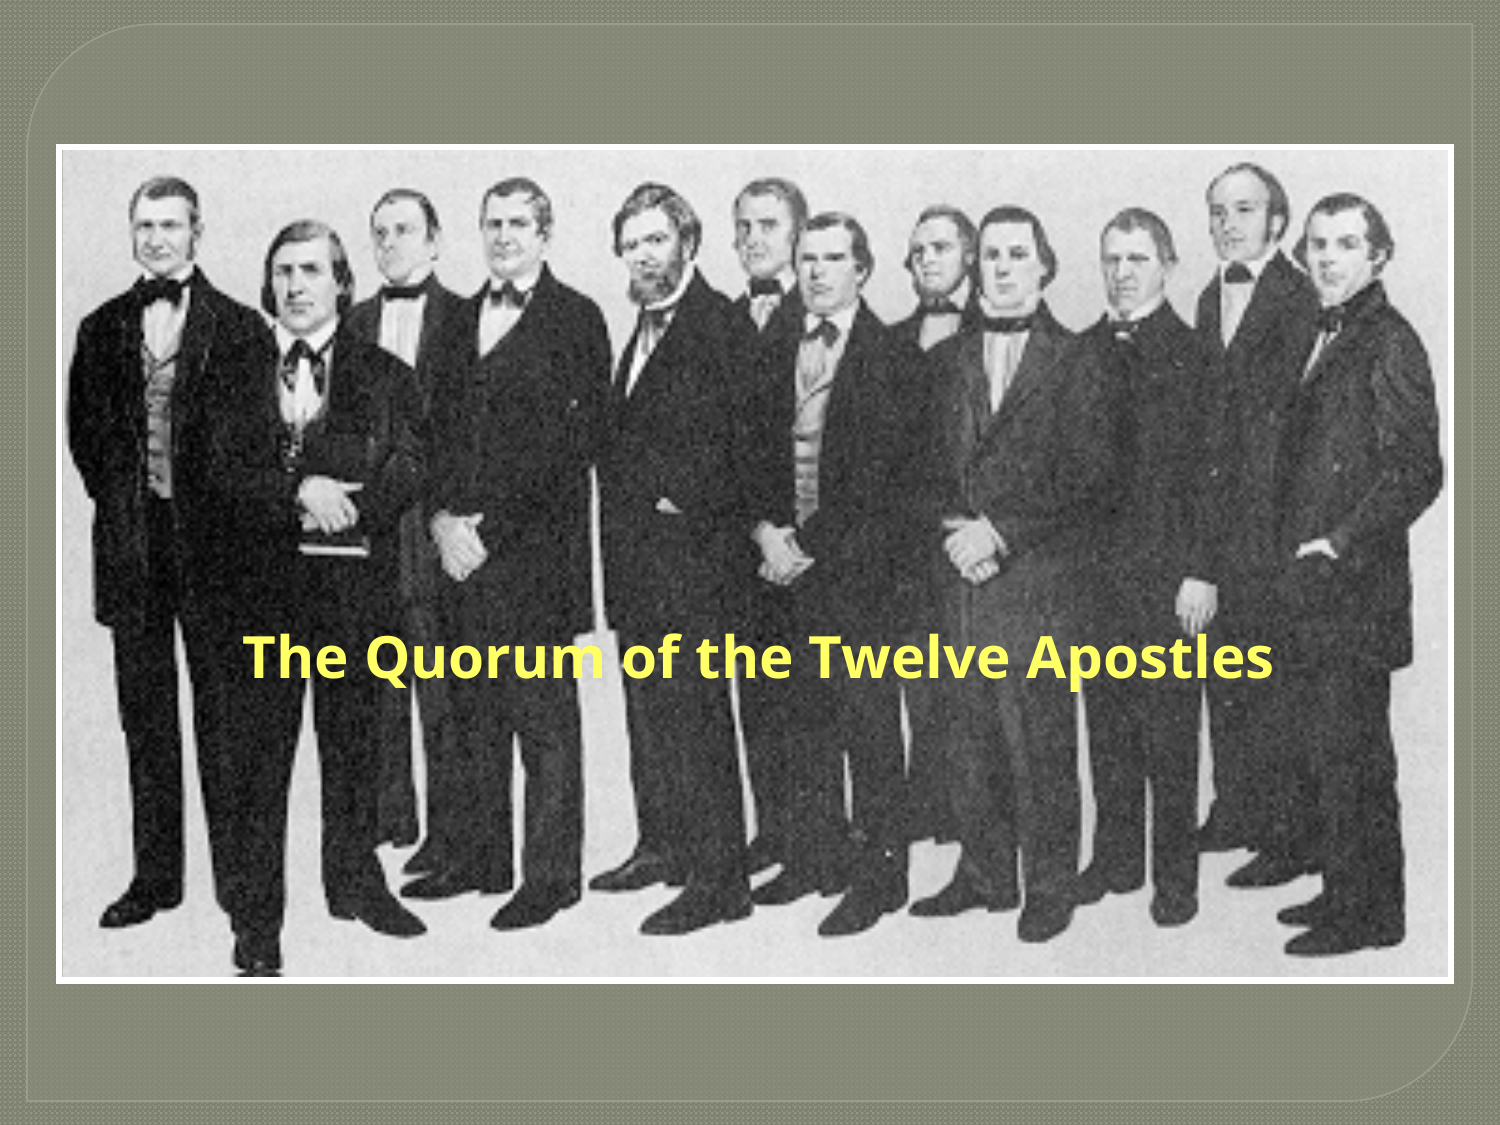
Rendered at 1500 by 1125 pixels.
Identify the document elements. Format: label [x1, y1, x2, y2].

picture [62, 149, 1449, 978]
